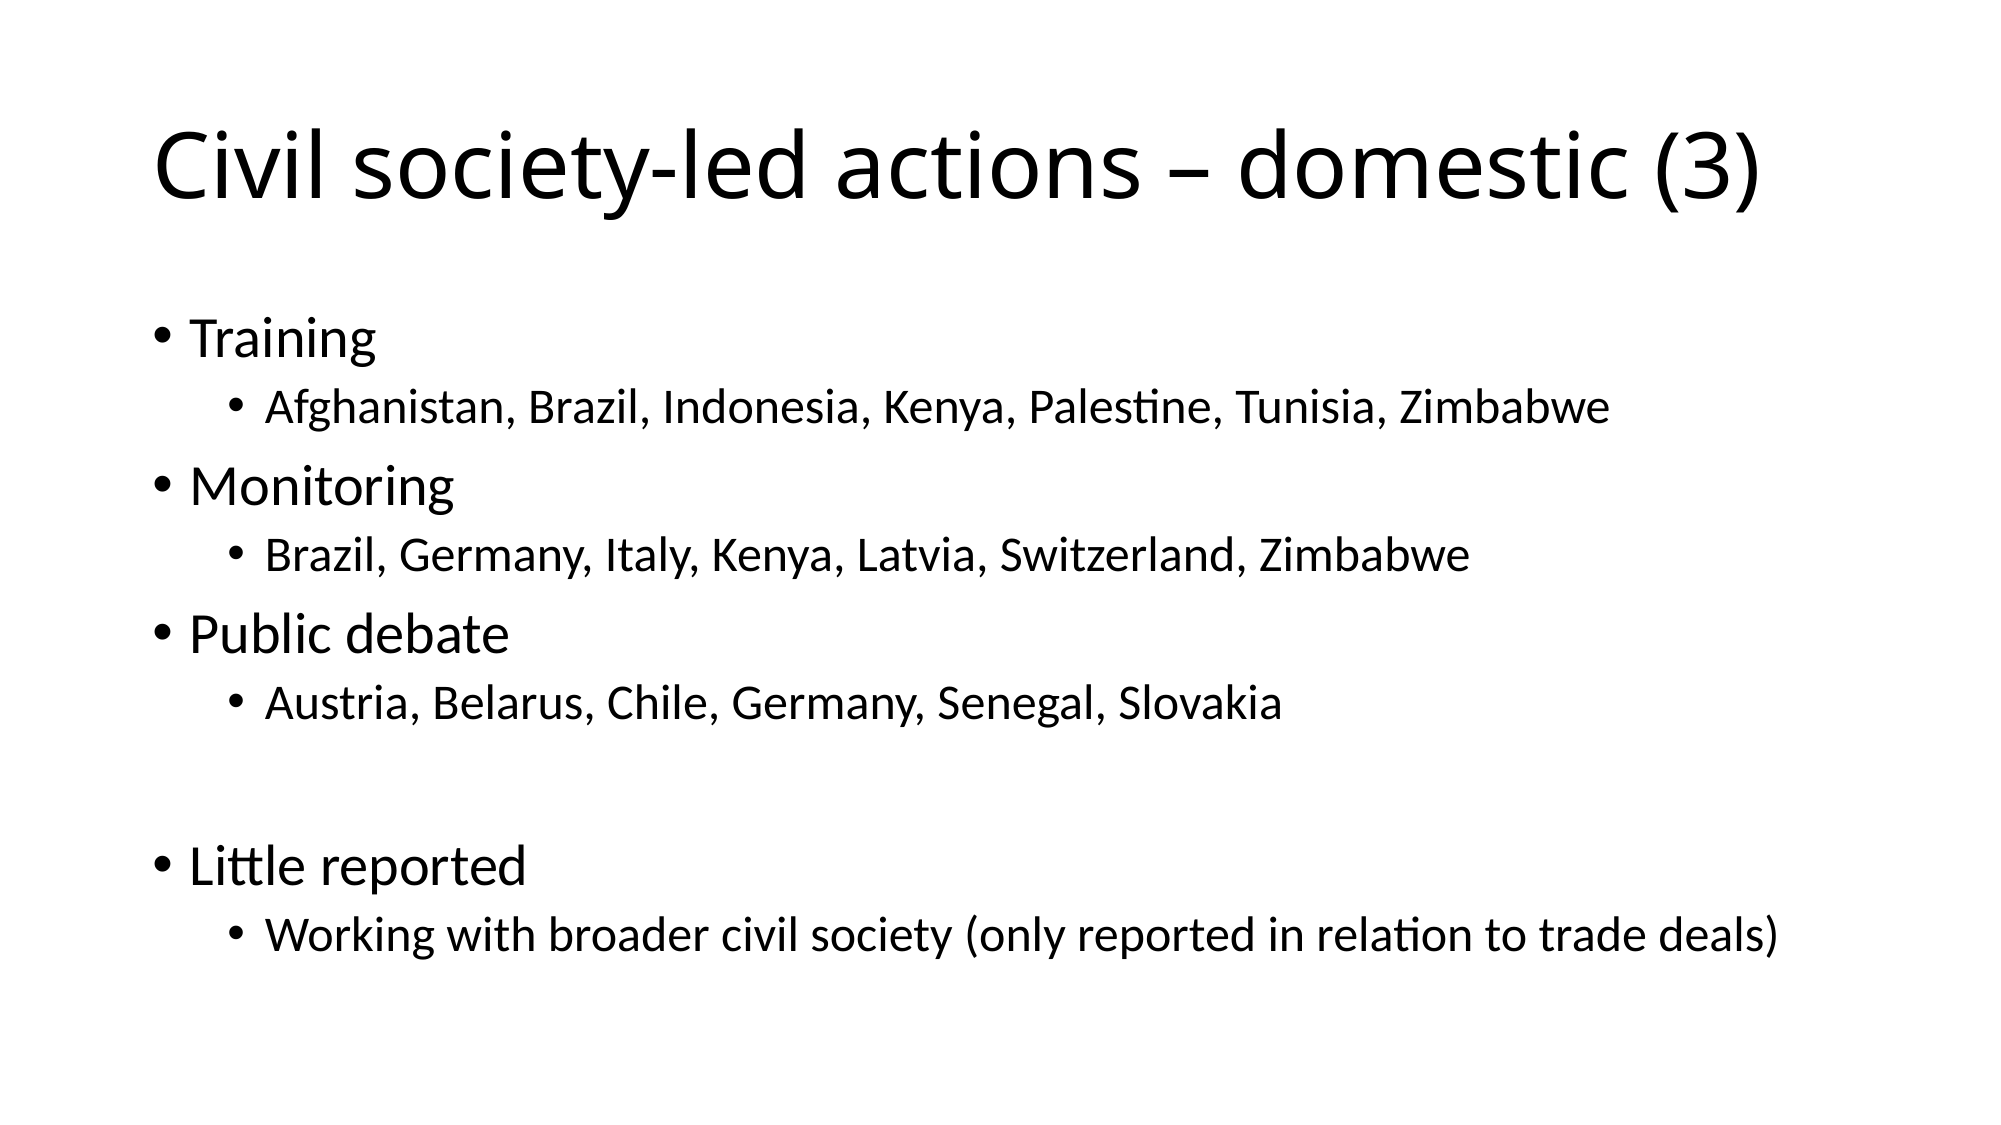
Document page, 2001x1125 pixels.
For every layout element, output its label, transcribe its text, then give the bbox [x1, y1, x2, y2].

list Training Afghanistan, Brazil, Indonesia, Kenya, Palestine, Tunisia, Zimbabwe Monitoring Brazil, Germany, Italy, Kenya, Latvia, Switzerland, Zimbabwe Public debate Austria, Belarus, Chile, Germany, Senegal, Slovakia Little reported Working with broader civil society (only reported in relation to trade deals) [137, 299, 1863, 1014]
title Civil society-led actions – domestic (3) [137, 59, 1863, 278]
